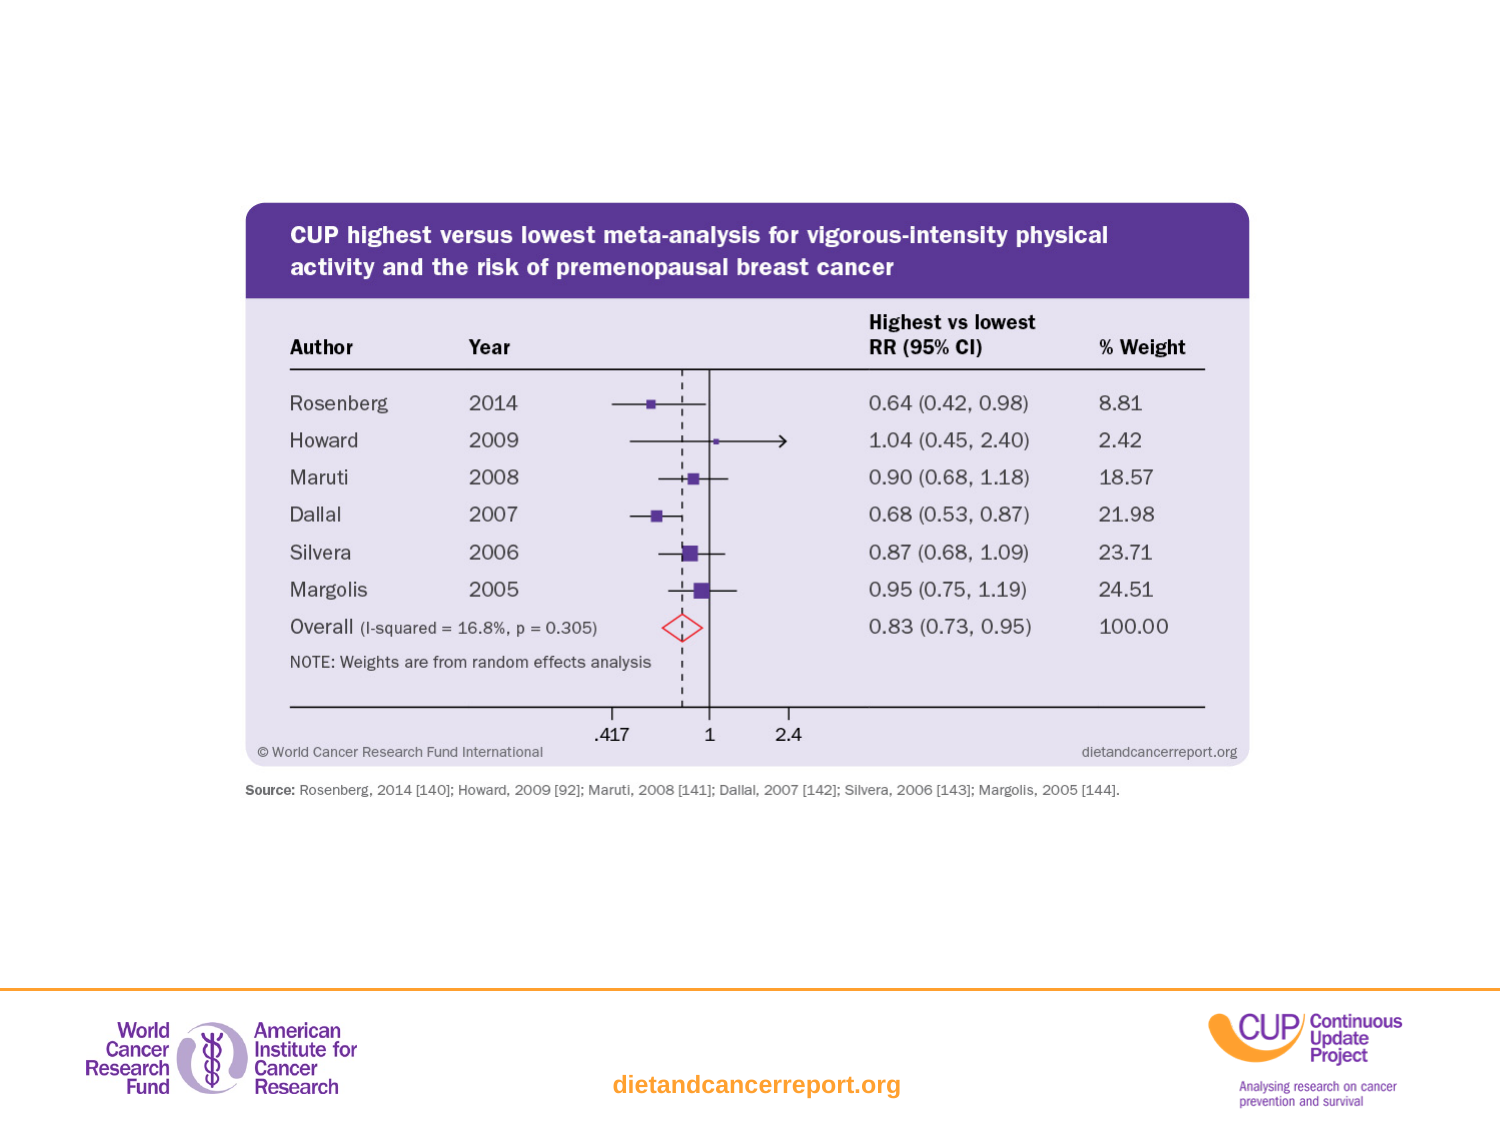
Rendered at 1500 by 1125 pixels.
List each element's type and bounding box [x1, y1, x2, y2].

picture [216, 173, 1280, 824]
picture [86, 1022, 357, 1094]
picture [1207, 1013, 1403, 1109]
